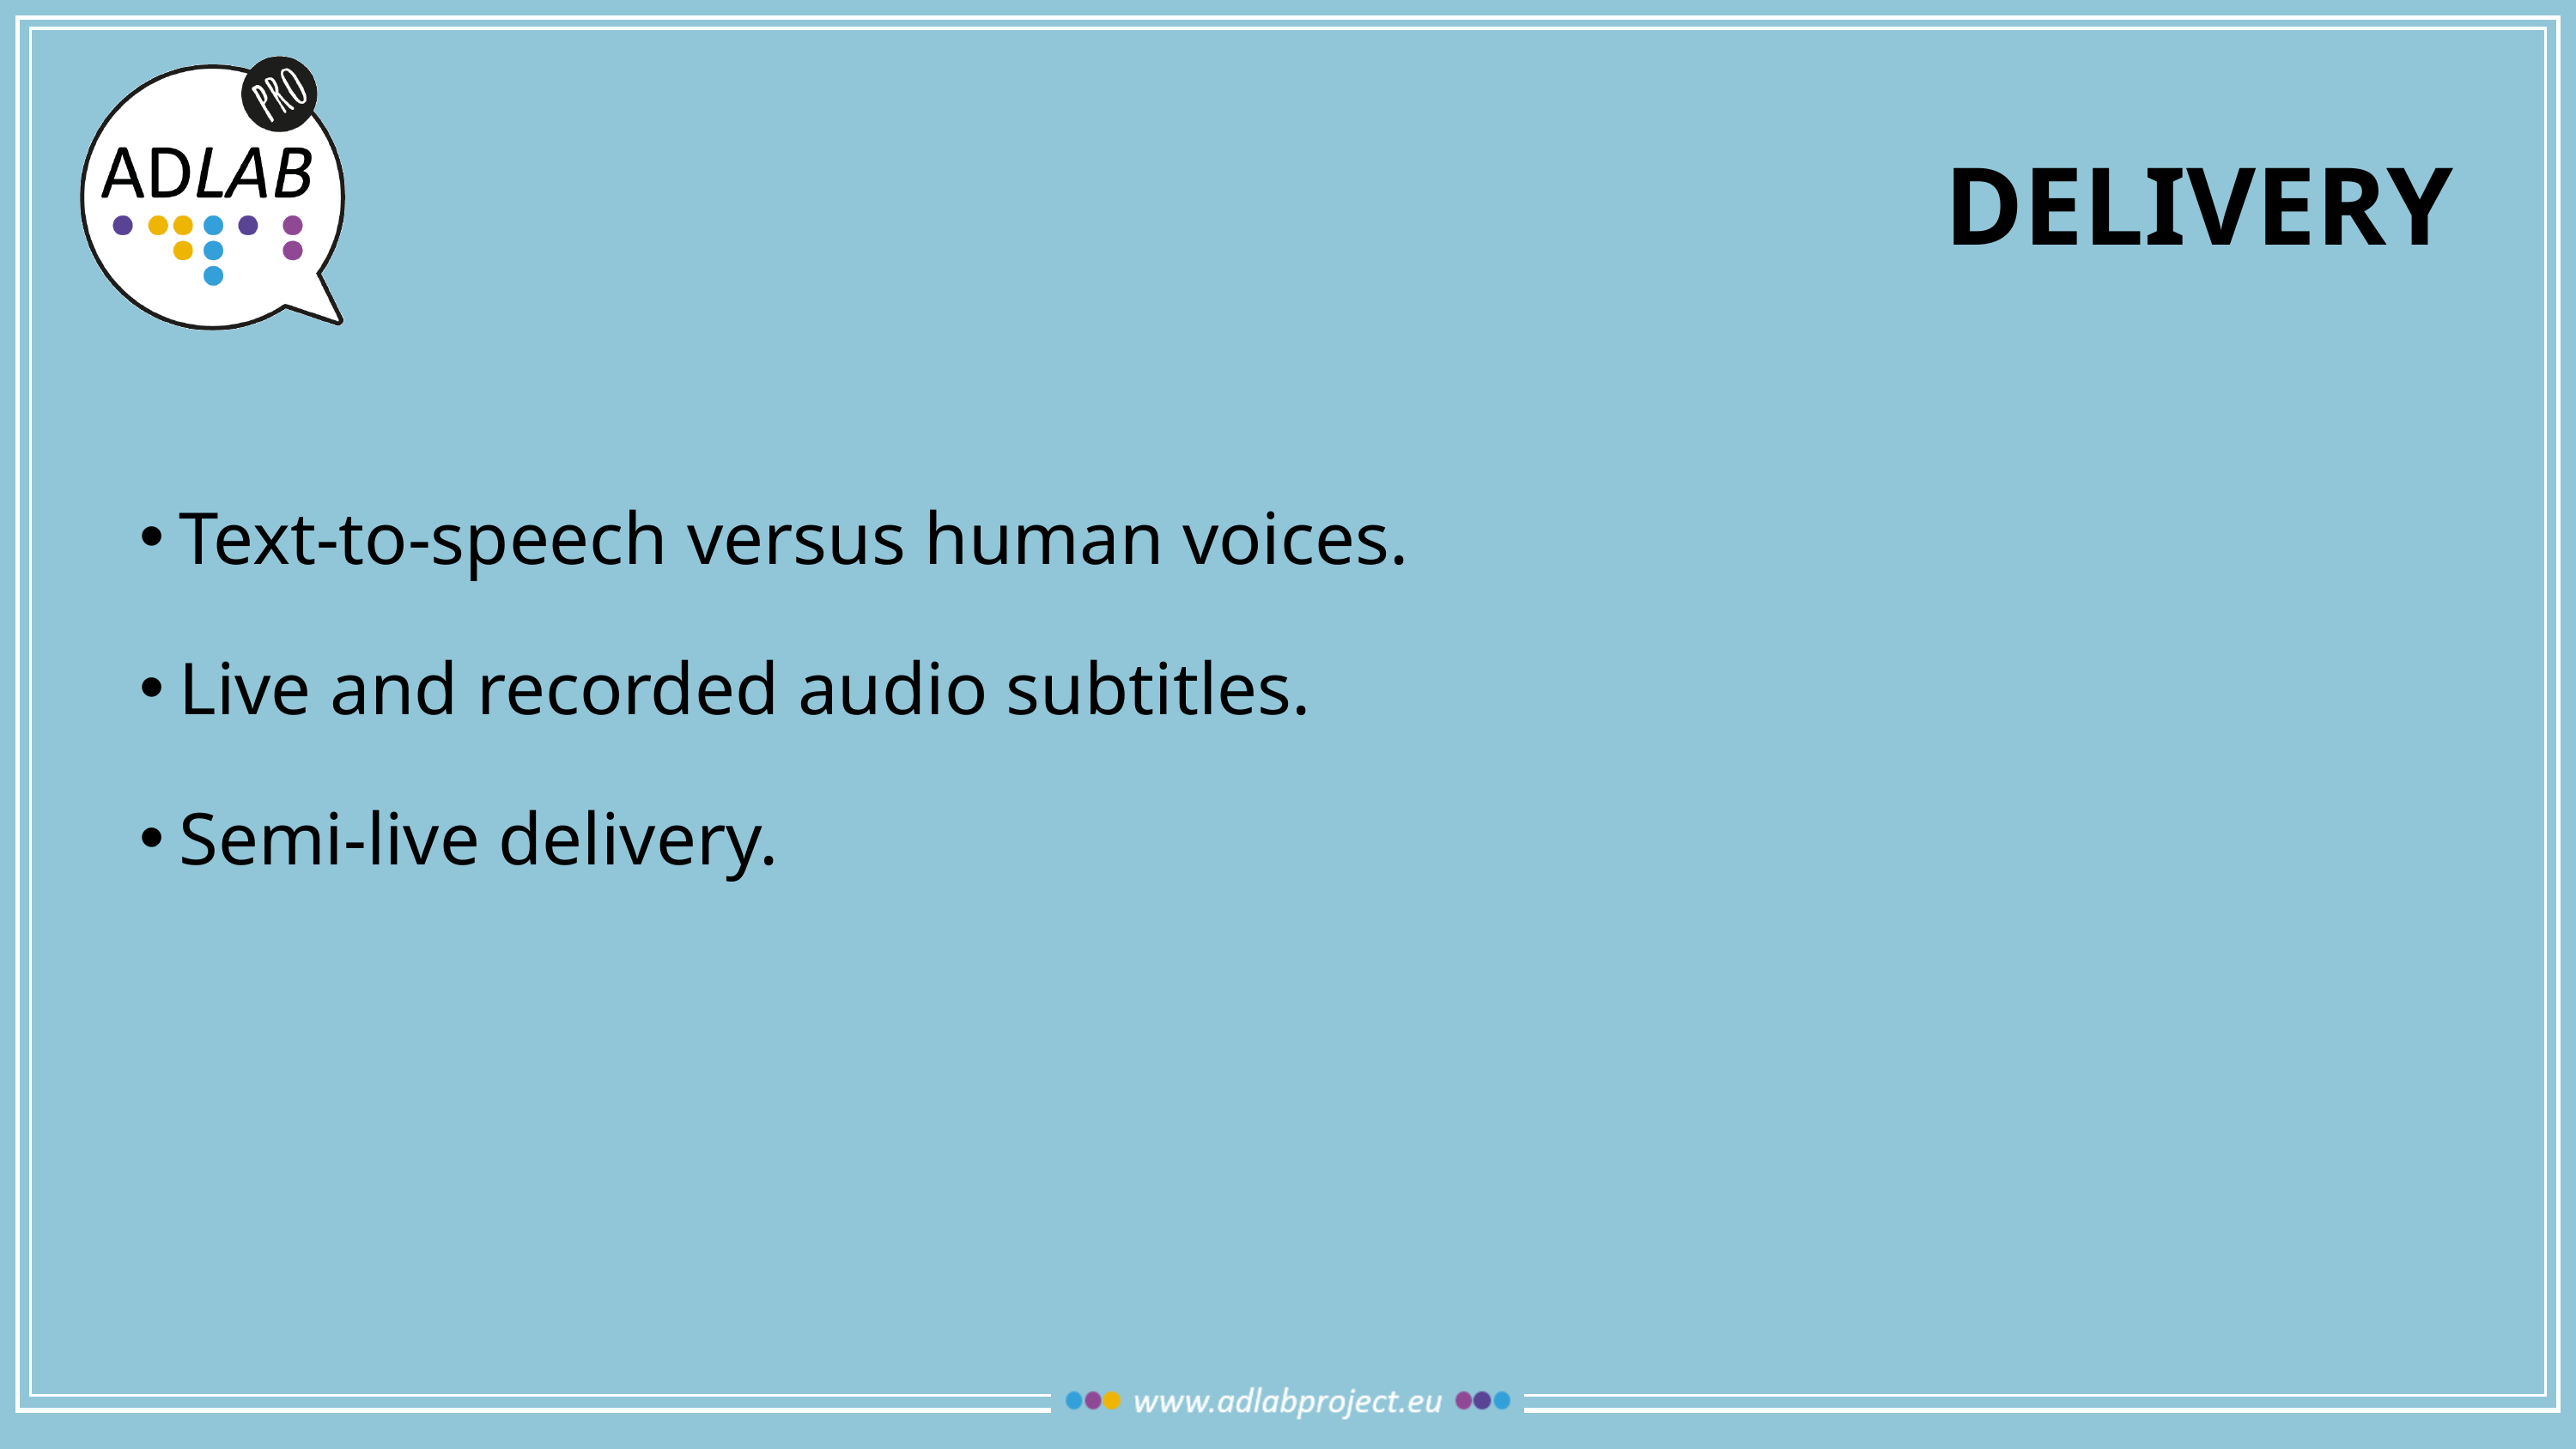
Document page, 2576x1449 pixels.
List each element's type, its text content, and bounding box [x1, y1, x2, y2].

list Text-to-speech versus human voices. Live and recorded audio subtitles. Semi-live delivery. [126, 443, 2112, 1099]
picture [72, 49, 353, 330]
title delivery [384, 70, 2467, 351]
picture [1051, 1378, 1524, 1429]
